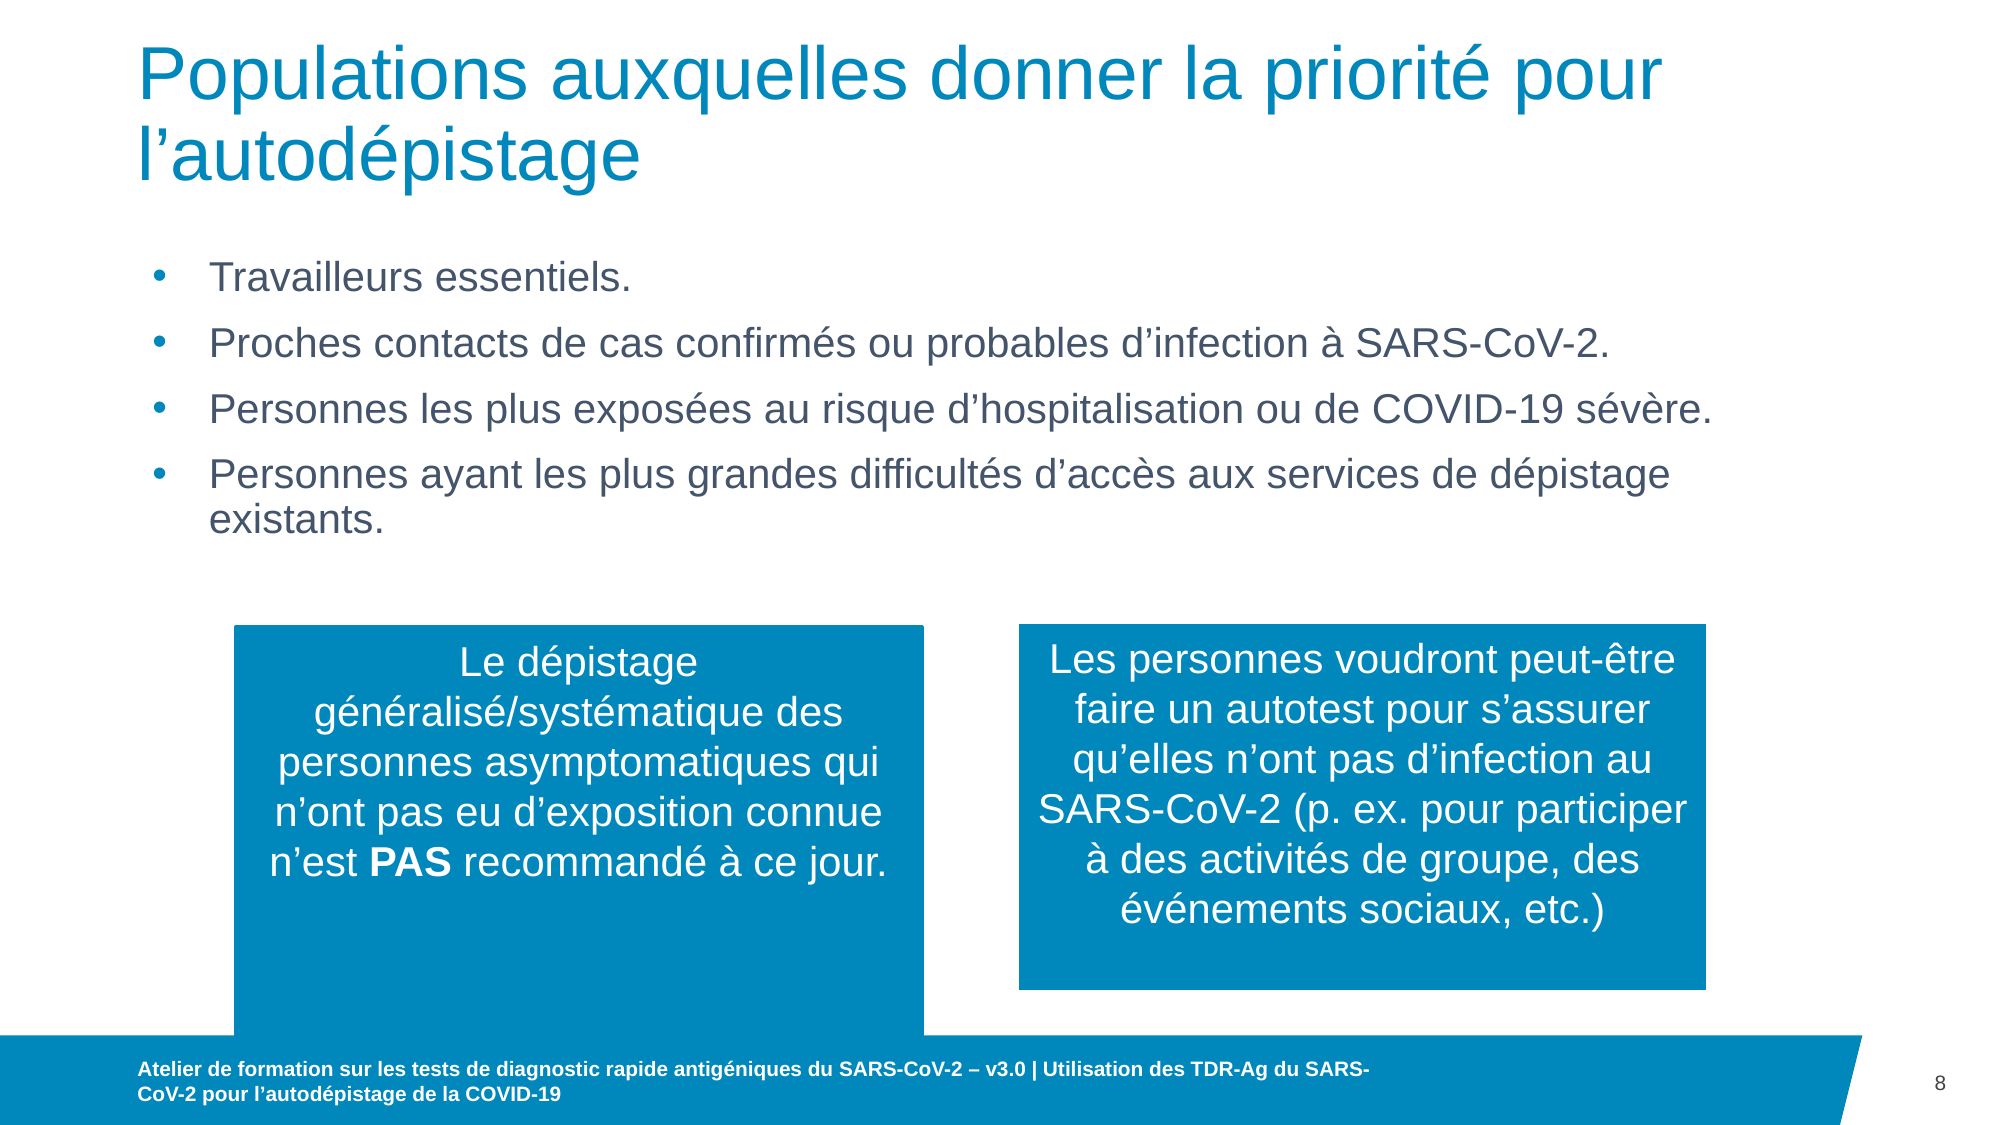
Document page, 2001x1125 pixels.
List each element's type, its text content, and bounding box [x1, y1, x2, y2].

slide_number 8 [1862, 1035, 1947, 1125]
list Travailleurs essentiels. Proches contacts de cas confirmés ou probables d’infection à SARS-CoV-2. Personnes les plus exposées au risque d’hospitalisation ou de COVID-19 sévère. Personnes ayant les plus grandes difficultés d’accès aux services de dépistage existants. [137, 248, 1863, 977]
text_box Les personnes voudront peut-être faire un autotest pour s’assurer qu’elles n’ont pas d’infection au SARS-CoV-2 (p. ex. pour participer à des activités de groupe, des événements sociaux, etc.) [1019, 624, 1706, 990]
title Populations auxquelles donner la priorité pour l’autodépistage [137, 41, 1863, 197]
text_box Le dépistage généralisé/systématique des personnes asymptomatiques qui n’ont pas eu d’exposition connue n’est PAS recommandé à ce jour. [234, 625, 924, 1039]
footer Atelier de formation sur les tests de diagnostic rapide antigéniques du SARS-CoV-2 – v3.0 | Utilisation des TDR-Ag du SARS-CoV-2 pour l’autodépistage de la COVID-19 [137, 1039, 1392, 1122]
